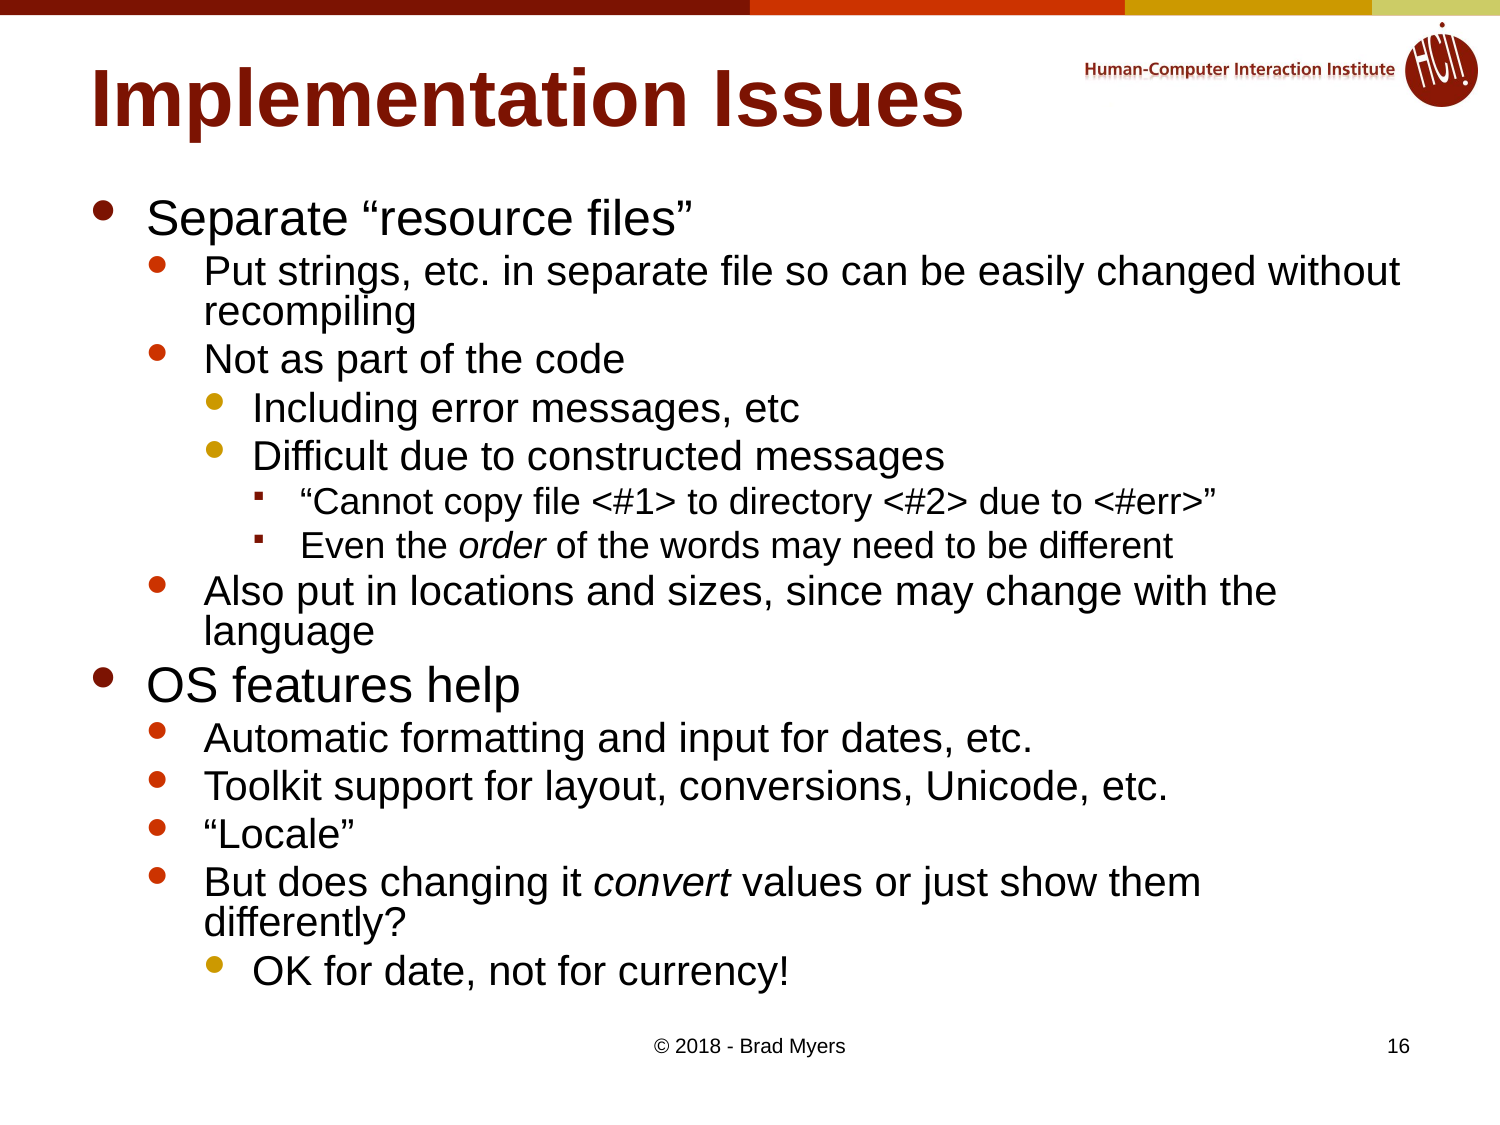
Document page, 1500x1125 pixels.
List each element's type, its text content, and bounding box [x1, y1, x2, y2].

list Separate “resource files” Put strings, etc. in separate file so can be easily changed without recompiling Not as part of the code Including error messages, etc Difficult due to constructed messages “Cannot copy file <#1> to directory <#2> due to <#err>” Even the order of the words may need to be different Also put in locations and sizes, since may change with the language OS features help Automatic formatting and input for dates, etc. Toolkit support for layout, conversions, Unicode, etc. “Locale” But does changing it convert values or just show them differently? OK for date, not for currency! [74, 189, 1426, 970]
footer © 2018 - Brad Myers [512, 1024, 988, 1101]
picture [1313, 22, 1478, 107]
title Implementation Issues [74, 19, 1313, 151]
slide_number 16 [1074, 1024, 1426, 1101]
